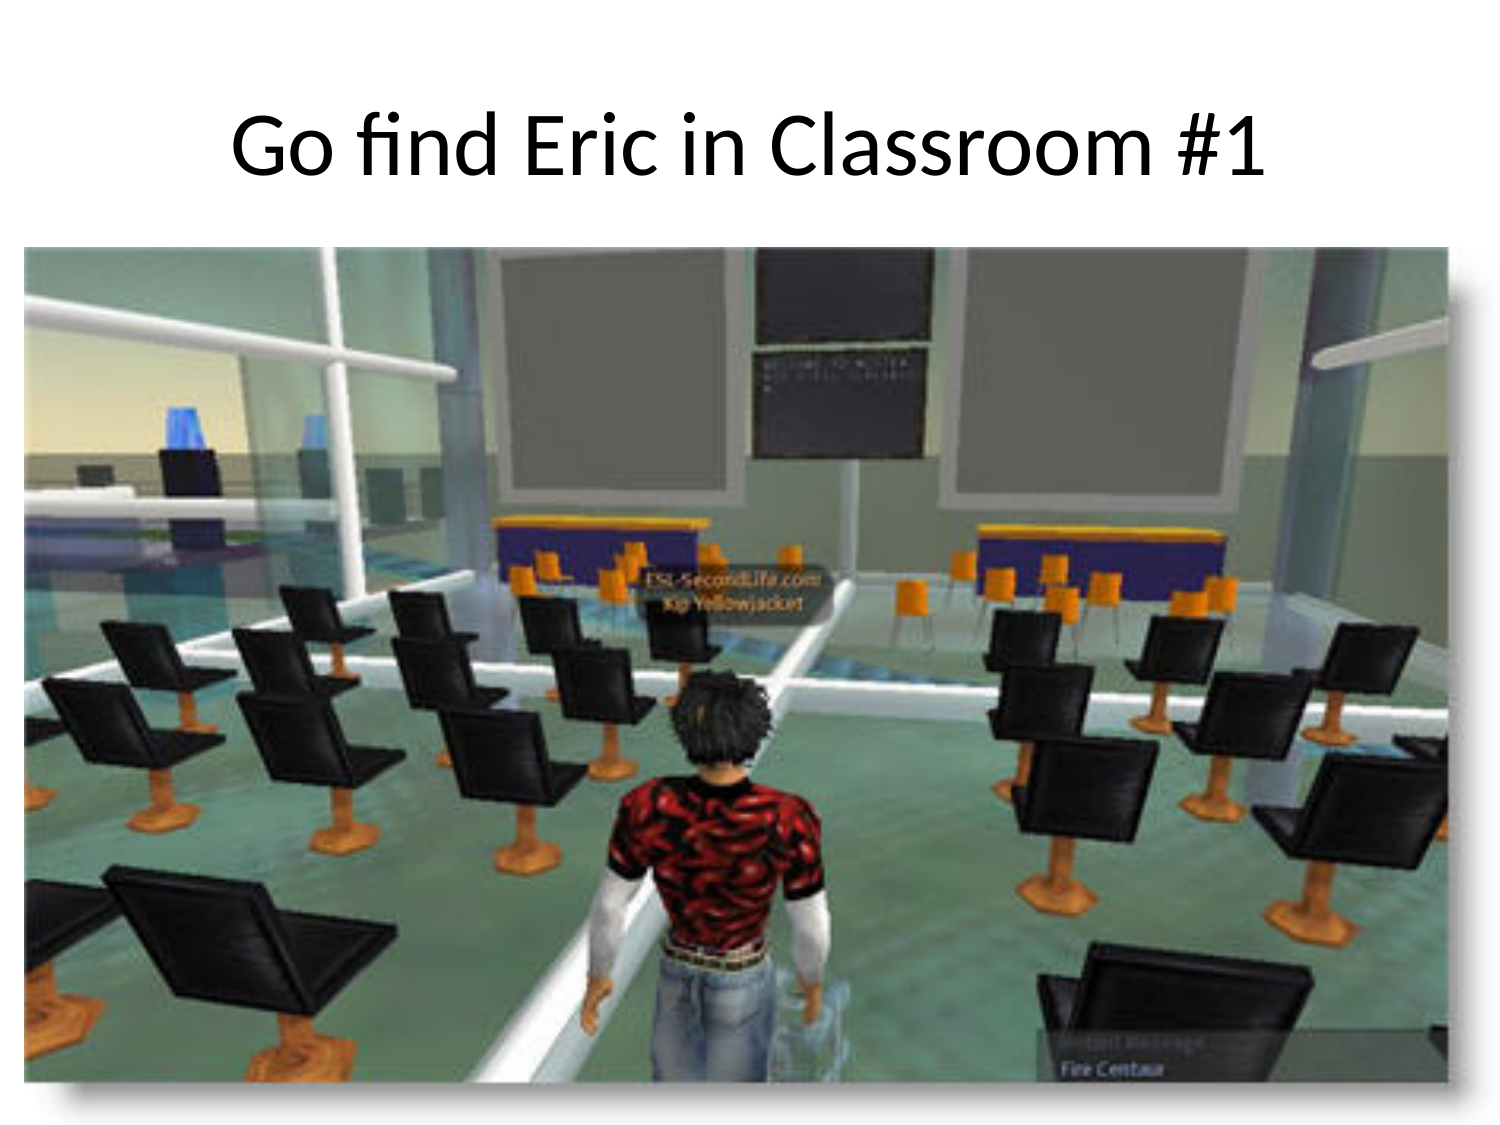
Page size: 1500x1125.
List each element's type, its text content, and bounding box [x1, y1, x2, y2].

title Go find Eric in Classroom #1 [75, 45, 1425, 233]
picture [24, 247, 1500, 1125]
